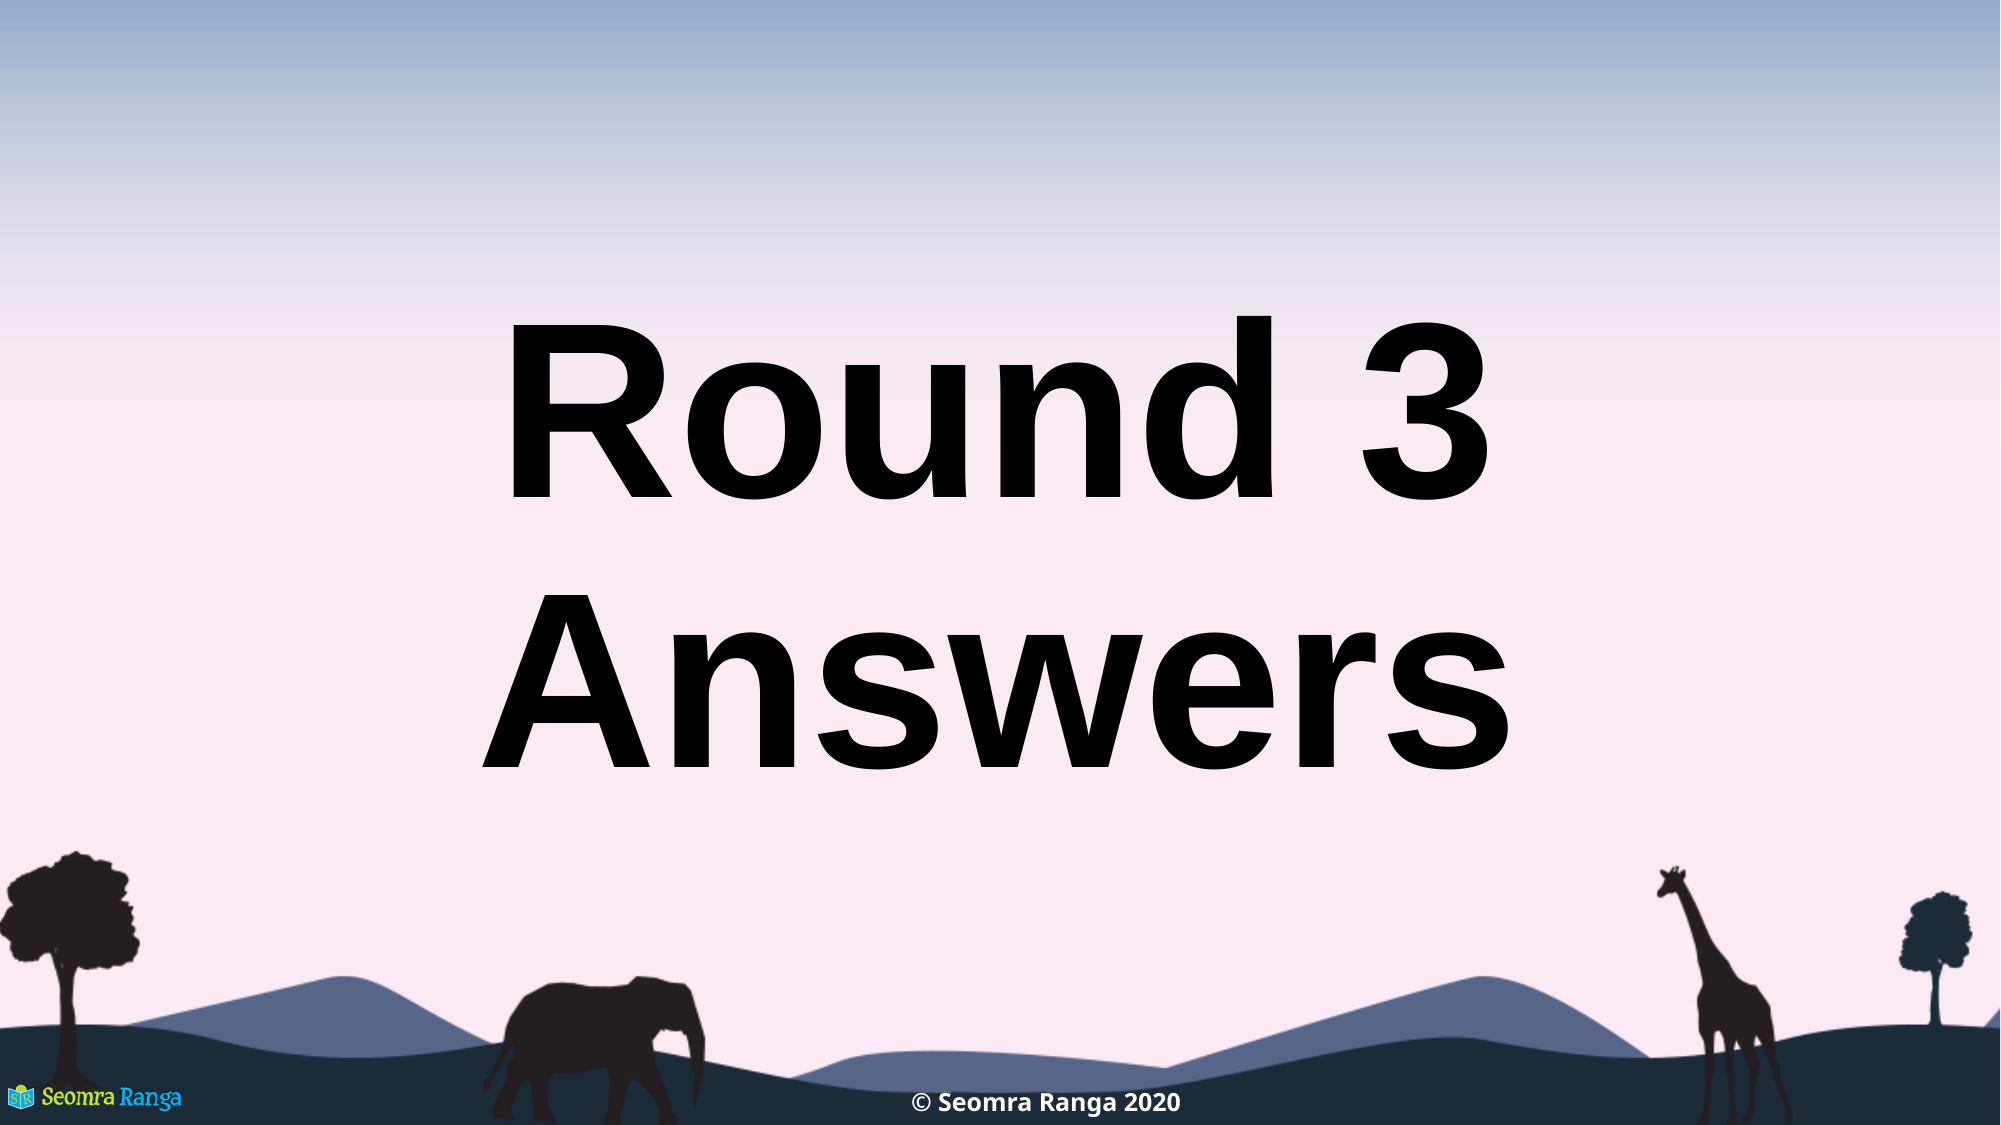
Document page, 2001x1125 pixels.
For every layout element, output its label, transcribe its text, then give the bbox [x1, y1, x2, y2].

list Round 3 Answers [135, 173, 1861, 893]
text_box © Seomra Ranga 2020 www.seomraranga.com [762, 1079, 1330, 1125]
picture [0, 0, 2001, 1125]
